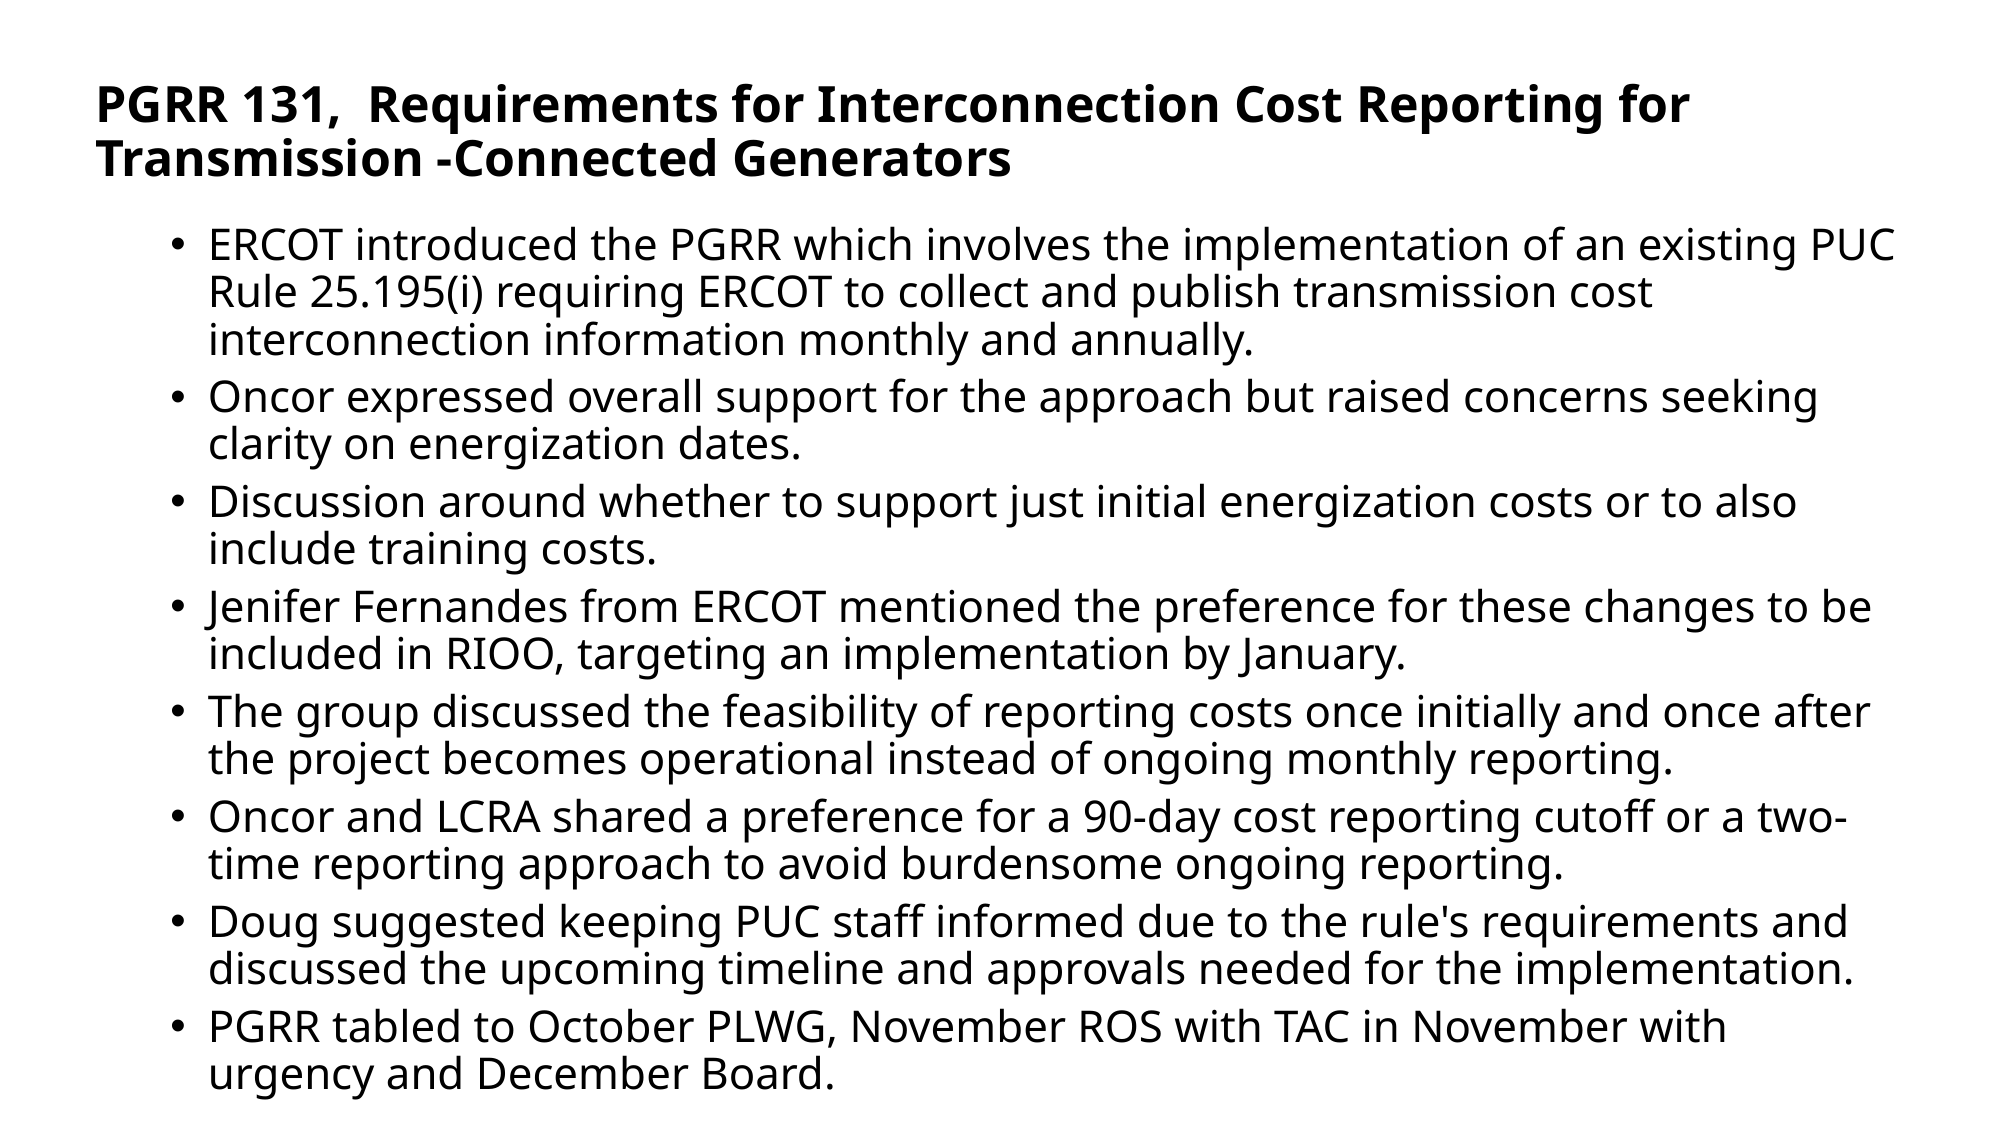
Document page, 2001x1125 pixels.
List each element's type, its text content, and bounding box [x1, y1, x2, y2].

list PGRR 131, Requirements for Interconnection Cost Reporting for Transmission -Connected Generators ERCOT introduced the PGRR which involves the implementation of an existing PUC Rule 25.195(i) requiring ERCOT to collect and publish transmission cost interconnection information monthly and annually. Oncor expressed overall support for the approach but raised concerns seeking clarity on energization dates. Discussion around whether to support just initial energization costs or to also include training costs. Jenifer Fernandes from ERCOT mentioned the preference for these changes to be included in RIOO, targeting an implementation by January. The group discussed the feasibility of reporting costs once initially and once after the project becomes operational instead of ongoing monthly reporting. Oncor and LCRA shared a preference for a 90-day cost reporting cutoff or a two-time reporting approach to avoid burdensome ongoing reporting. Doug suggested keeping PUC staff informed due to the rule's requirements and discussed the upcoming timeline and approvals needed for the implementation. PGRR tabled to October PLWG, November ROS with TAC in November with urgency and December Board. [80, 72, 1920, 1112]
